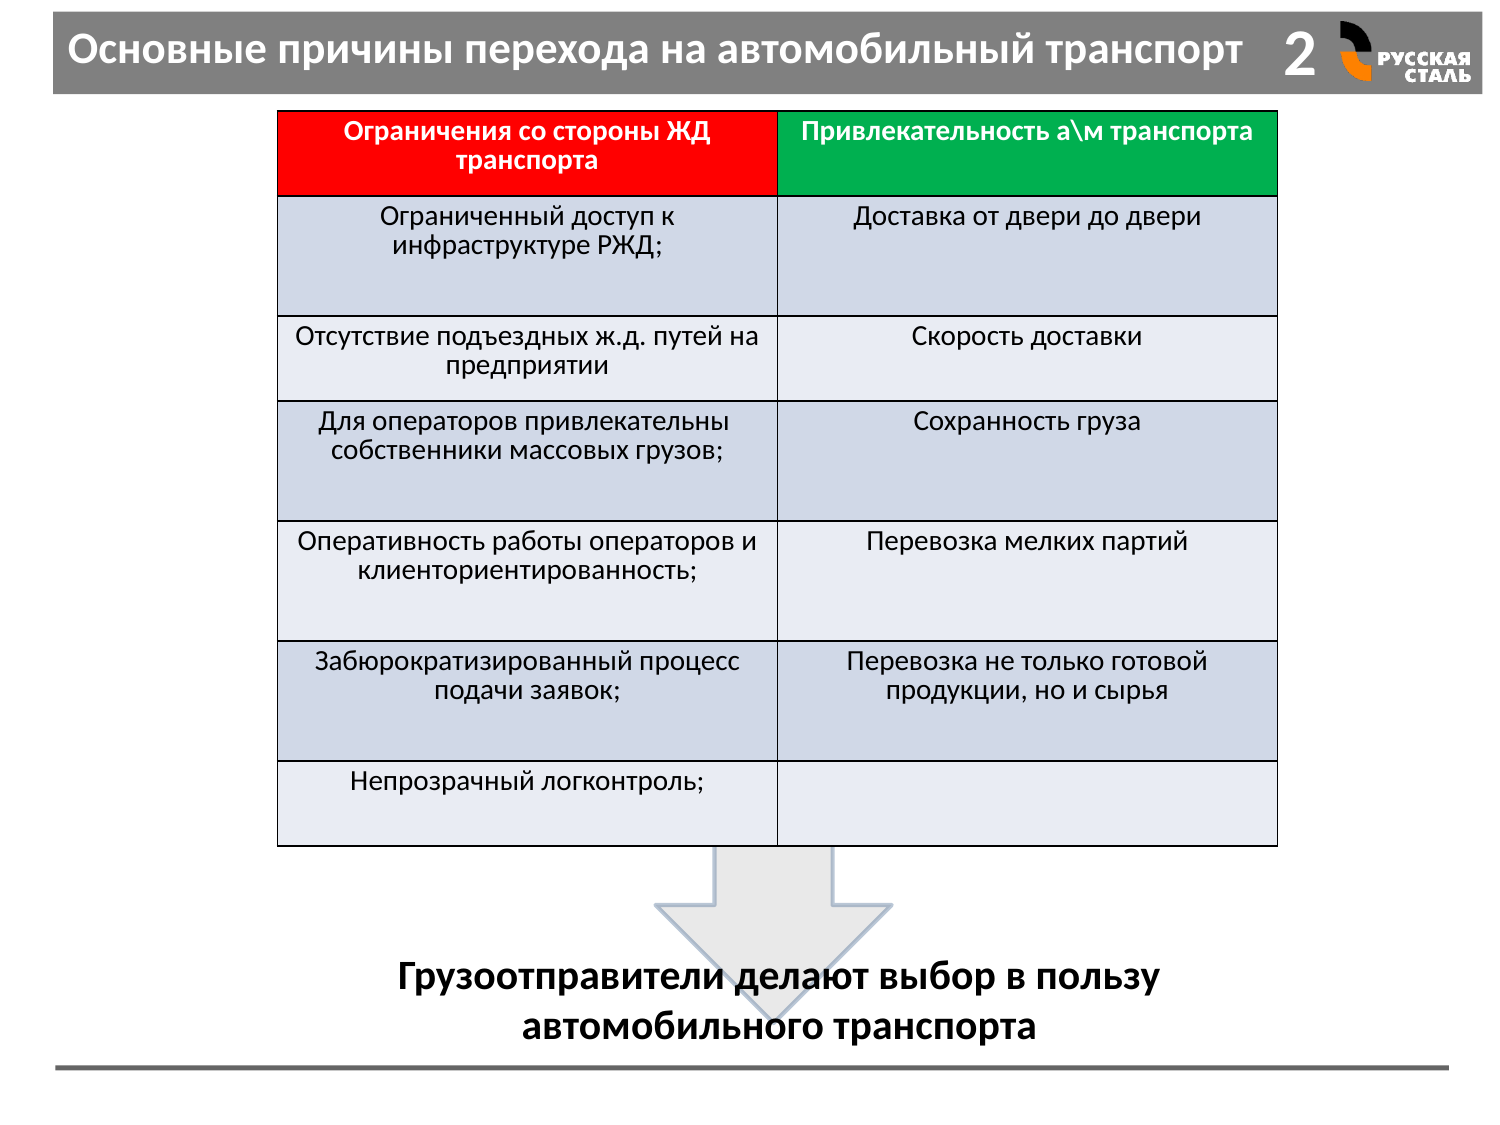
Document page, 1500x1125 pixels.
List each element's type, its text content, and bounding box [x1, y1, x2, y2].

table_cell Скорость доставки [778, 317, 1277, 400]
text_box Основные причины перехода на автомобильный транспорт [1332, 11, 1483, 95]
table_cell Оперативность работы операторов и клиенториентированность; [278, 522, 777, 640]
text_box Грузоотправители делают выбор в пользу автомобильного транспорта [277, 940, 1282, 1056]
table_header Привлекательность а\м транспорта [778, 112, 1277, 195]
table_cell Ограниченный доступ к инфраструктуре РЖД; [278, 197, 777, 315]
table_cell Сохранность груза [778, 402, 1277, 520]
table_cell Доставка от двери до двери [778, 197, 1277, 315]
table_cell Забюрократизированный процесс подачи заявок; [278, 642, 777, 760]
text_box Основные причины перехода на автомобильный транспорт [53, 11, 1268, 95]
text_box 2 [1268, 0, 1332, 96]
table_cell Непрозрачный логконтроль; [278, 762, 777, 845]
table_cell Перевозка не только готовой продукции, но и сырья [778, 642, 1277, 760]
table_cell [778, 762, 1277, 845]
table_cell Для операторов привлекательны собственники массовых грузов; [278, 402, 777, 520]
text_box [55, 1065, 1449, 1071]
picture [1340, 21, 1473, 85]
table_header Ограничения со стороны ЖД транспорта [278, 112, 777, 195]
table_cell Перевозка мелких партий [778, 522, 1277, 640]
table_cell Отсутствие подъездных ж.д. путей на предприятии [278, 317, 777, 400]
text_box [653, 847, 894, 940]
